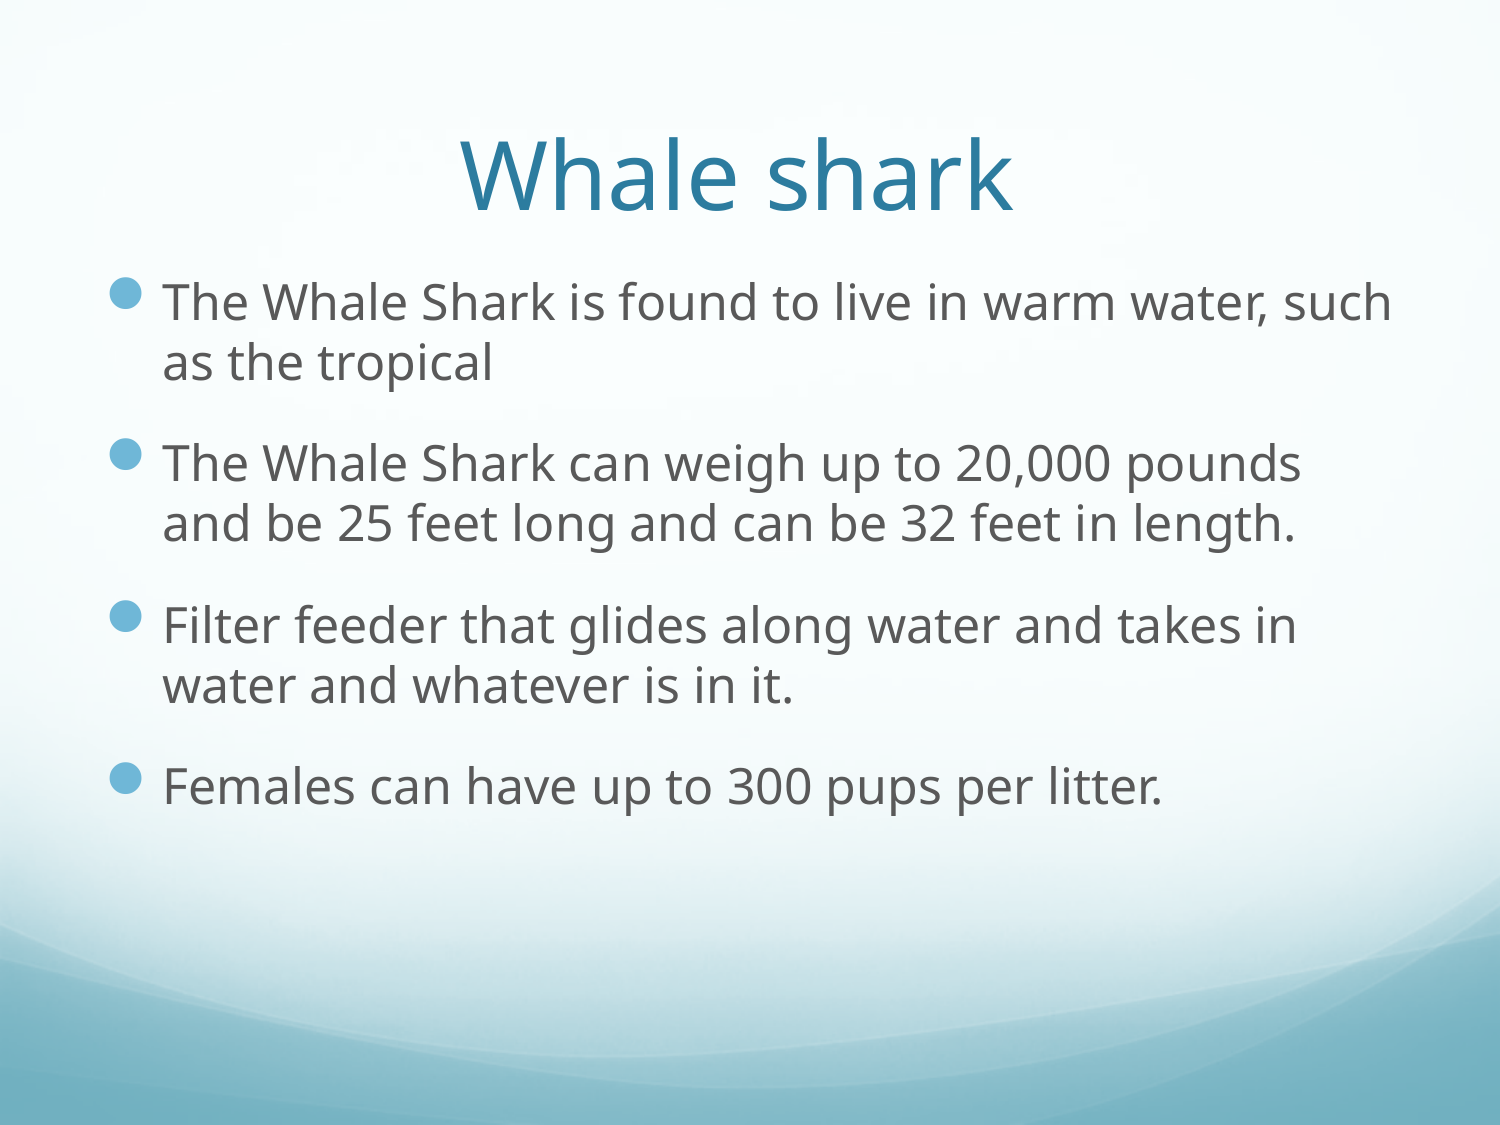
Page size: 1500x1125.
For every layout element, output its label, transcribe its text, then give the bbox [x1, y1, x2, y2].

title Whale shark [90, 17, 1410, 237]
list The Whale Shark is found to live in warm water, such as the tropical The Whale Shark can weigh up to 20,000 pounds and be 25 feet long and can be 32 feet in length. Filter feeder that glides along water and takes in water and whatever is in it. Females can have up to 300 pups per litter. [90, 262, 1410, 975]
